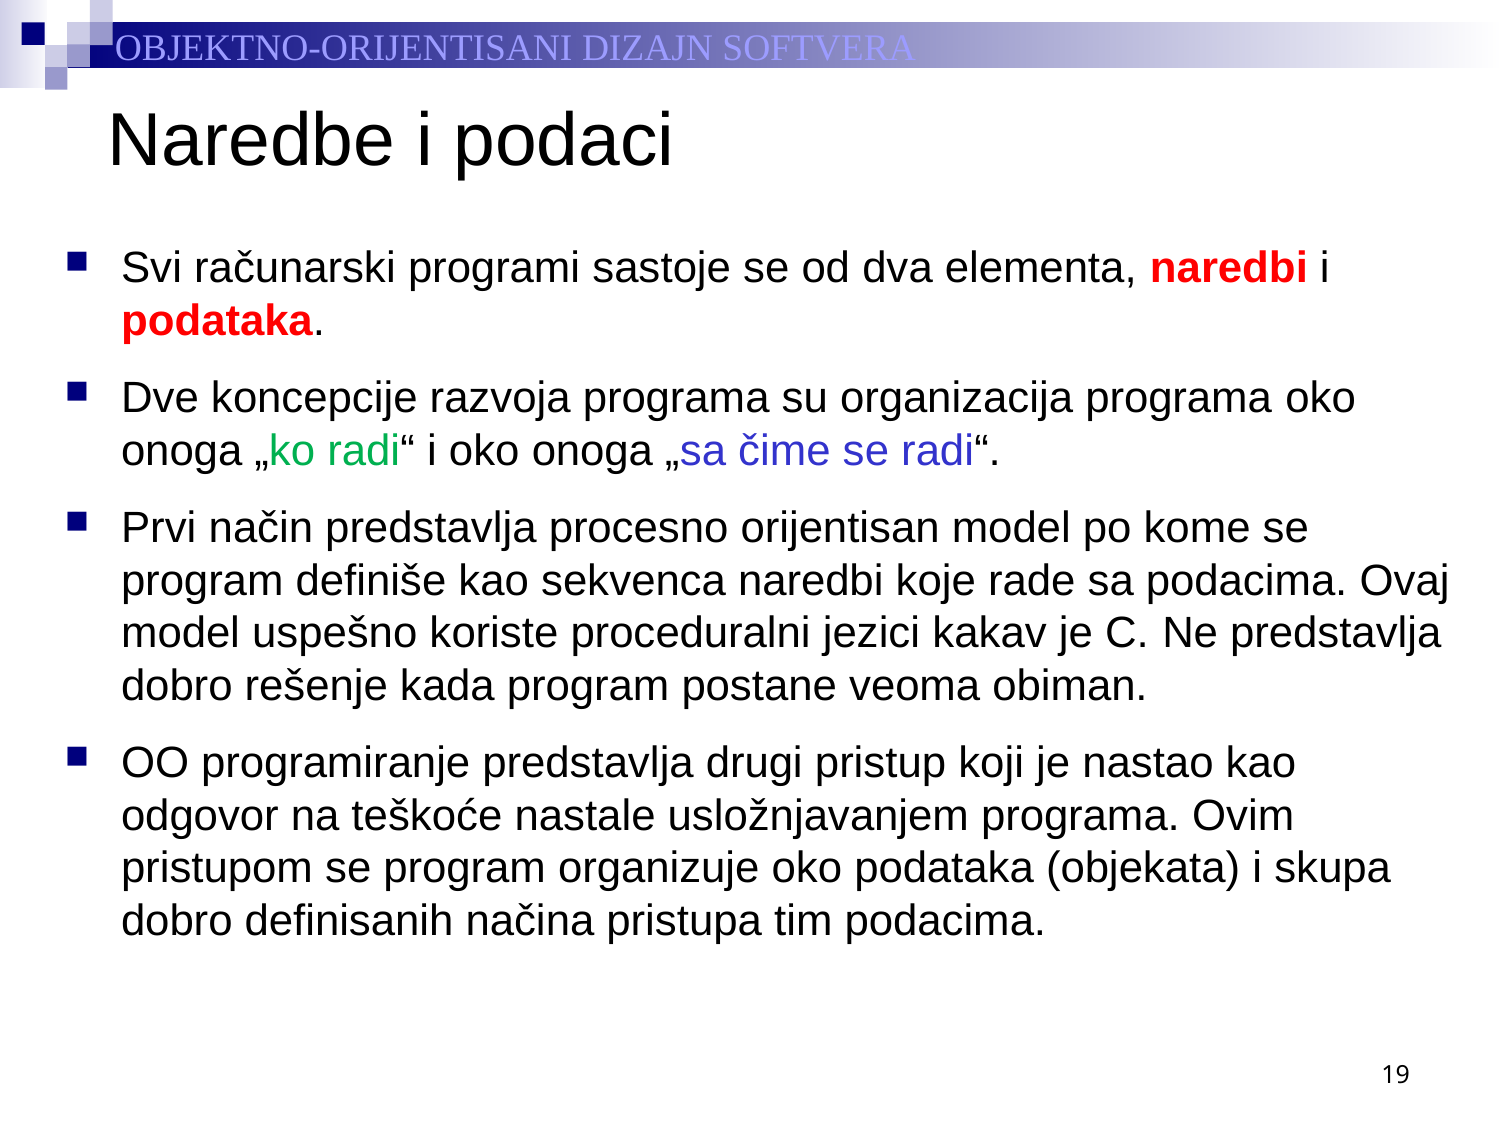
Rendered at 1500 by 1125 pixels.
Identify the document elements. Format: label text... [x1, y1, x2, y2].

text_box Svi računarski programi sastoje se od dva elementa, naredbi i podataka. Dve koncepcije razvoja programa su organizacija programa oko onoga „ko radi“ i oko onoga „sa čime se radi“. Prvi način predstavlja procesno orijentisan model po kome se program definiše kao sekvenca naredbi koje rade sa podacima. Ovaj model uspešno koriste proceduralni jezici kakav je C. Ne predstavlja dobro rešenje kada program postane veoma obiman. OO programiranje predstavlja drugi pristup koji je nastao kao odgovor na teškoće nastale usložnjavanjem programa. Ovim pristupom se program organizuje oko podataka (objekata) i skupa dobro definisanih načina pristupa tim podacima. [50, 231, 1471, 965]
title Naredbe i podaci [92, 75, 786, 197]
slide_number 19 [1074, 1024, 1426, 1101]
